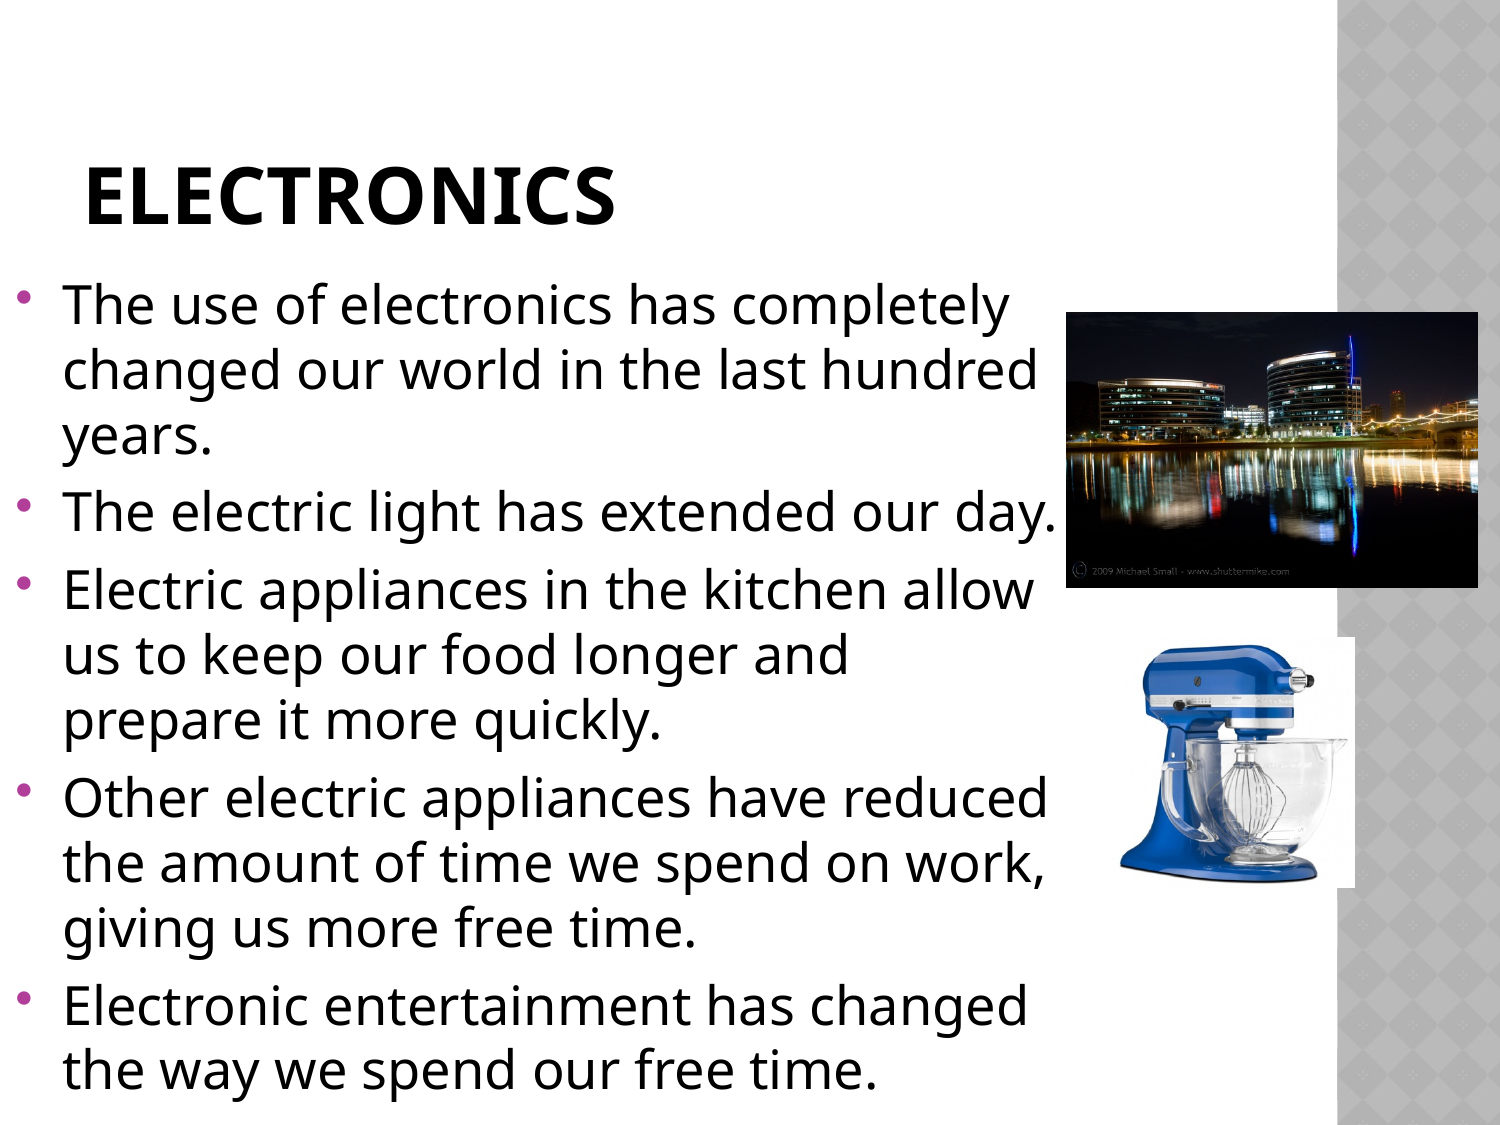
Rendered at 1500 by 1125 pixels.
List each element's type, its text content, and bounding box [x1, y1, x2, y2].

picture [1111, 637, 1356, 888]
list The use of electronics has completely changed our world in the last hundred years. The electric light has extended our day. Electric appliances in the kitchen allow us to keep our food longer and prepare it more quickly. Other electric appliances have reduced the amount of time we spend on work, giving us more free time. Electronic entertainment has changed the way we spend our free time. [2, 262, 1075, 1125]
picture [1066, 312, 1479, 588]
title Electronics [75, 52, 1263, 240]
